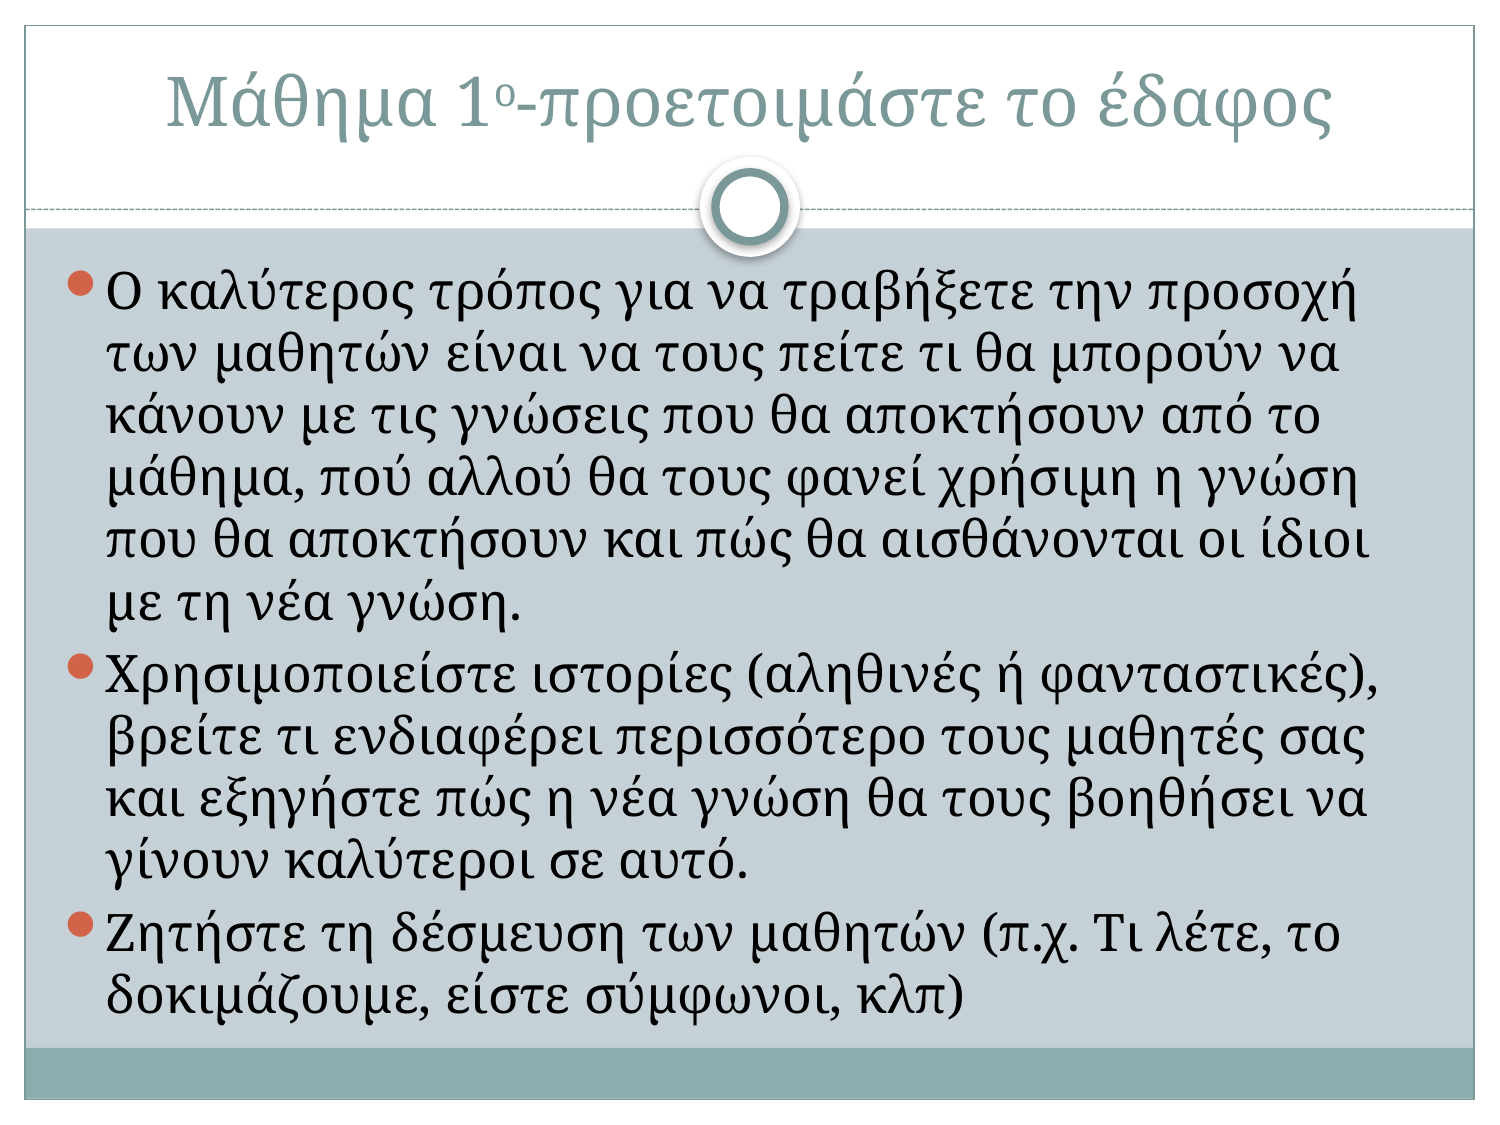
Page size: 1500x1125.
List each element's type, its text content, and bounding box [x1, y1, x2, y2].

title Μάθημα 1ο-προετοιμάστε το έδαφος [49, 37, 1450, 148]
list Ο καλύτερος τρόπος για να τραβήξετε την προσοχή των μαθητών είναι να τους πείτε τι θα μπορούν να κάνουν με τις γνώσεις που θα αποκτήσουν από το μάθημα, πού αλλού θα τους φανεί χρήσιμη η γνώση που θα αποκτήσουν και πώς θα αισθάνονται οι ίδιοι με τη νέα γνώση. Χρησιμοποιείστε ιστορίες (αληθινές ή φανταστικές), βρείτε τι ενδιαφέρει περισσότερο τους μαθητές σας και εξηγήστε πώς η νέα γνώση θα τους βοηθήσει να γίνουν καλύτεροι σε αυτό. Ζητήστε τη δέσμευση των μαθητών (π.χ. Τι λέτε, το δοκιμάζουμε, είστε σύμφωνοι, κλπ) [49, 250, 1445, 1034]
